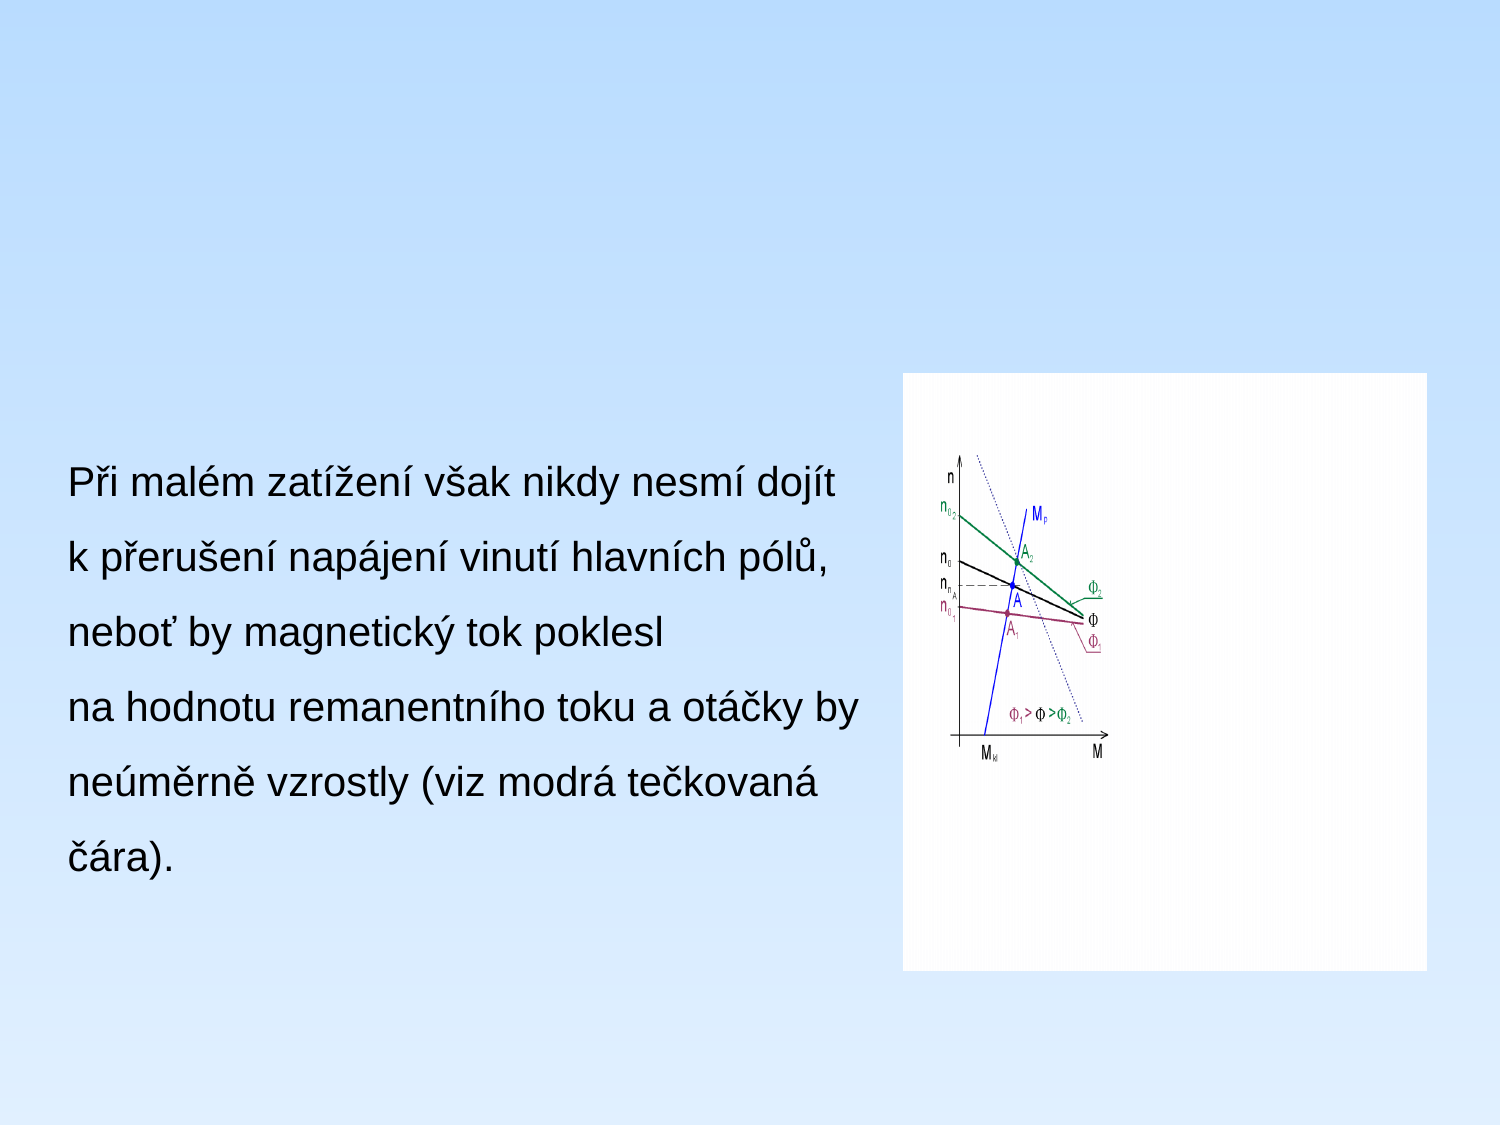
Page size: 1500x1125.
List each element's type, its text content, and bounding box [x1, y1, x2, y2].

text_box Při malém zatížení však nikdy nesmí dojít k přerušení napájení vinutí hlavních pólů, neboť by magnetický tok poklesl na hodnotu remanentního toku a otáčky by neúměrně vzrostly (viz modrá tečkovaná čára). [53, 372, 886, 888]
picture [903, 372, 1427, 971]
